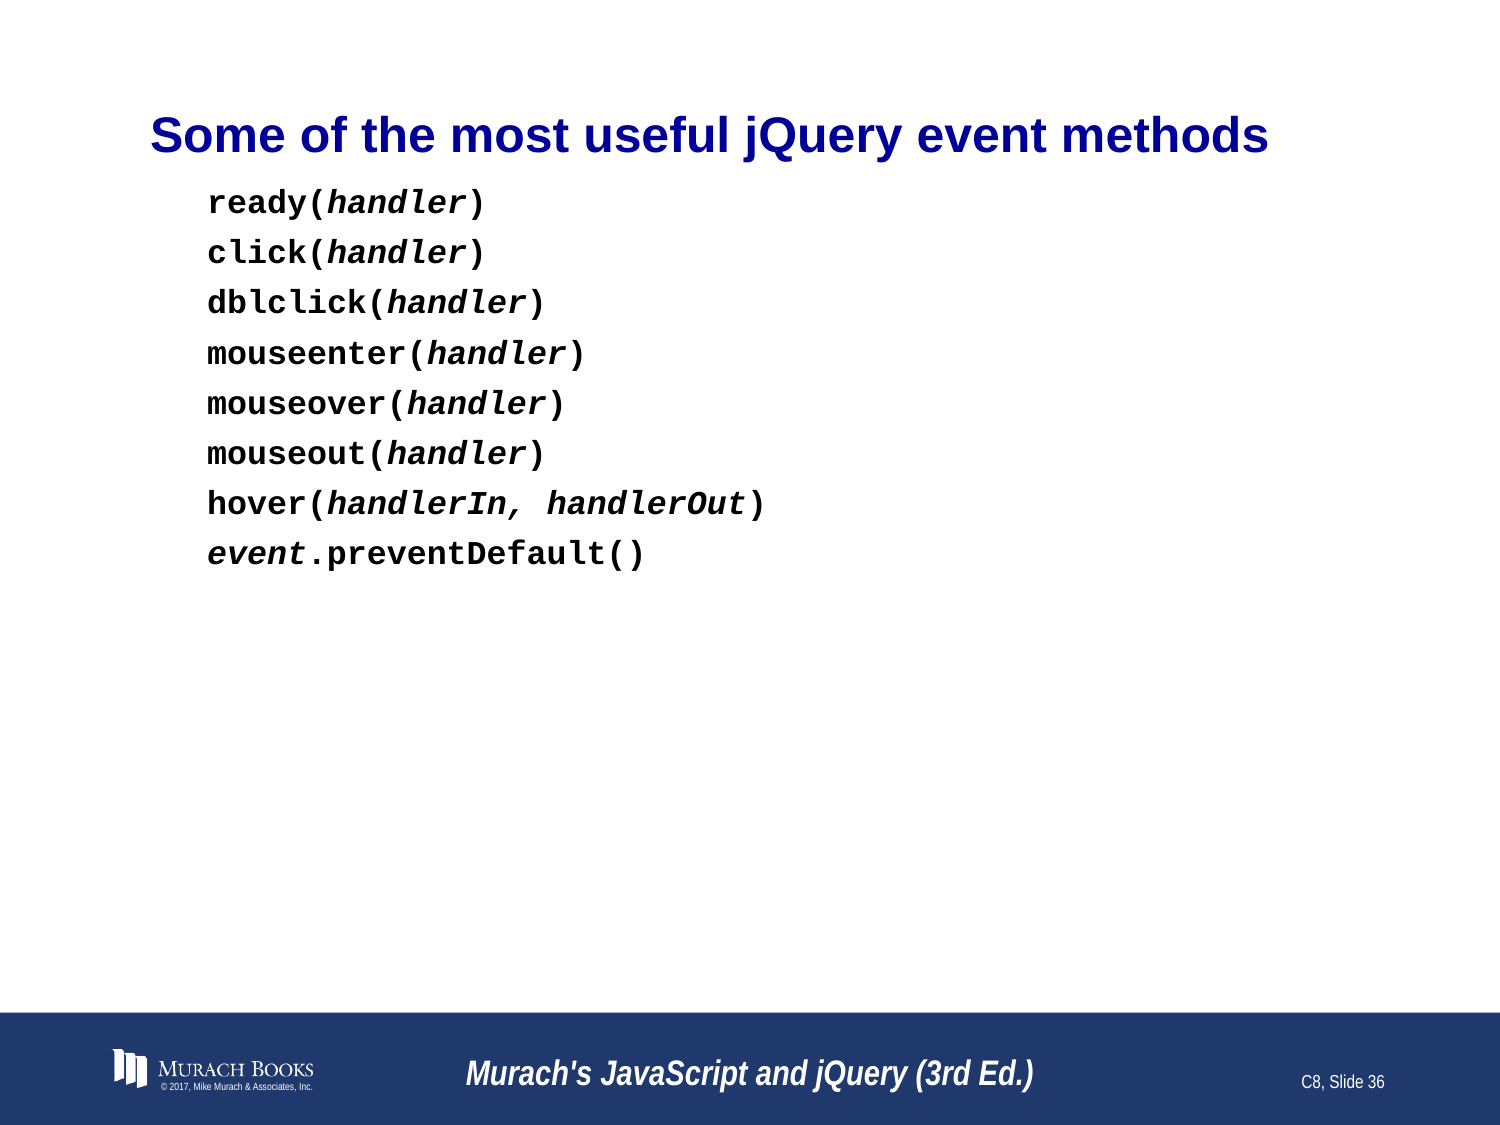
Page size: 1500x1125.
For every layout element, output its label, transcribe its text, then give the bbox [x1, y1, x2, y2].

slide_number C8, Slide 36 [1087, 1025, 1400, 1100]
slide_number Murach's JavaScript and jQuery (3rd Ed.) [463, 1025, 1050, 1100]
footer © 2017, Mike Murach & Associates, Inc. [12, 1025, 463, 1100]
title Some of the most useful jQuery event methods [150, 102, 1350, 164]
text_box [149, 185, 1350, 588]
